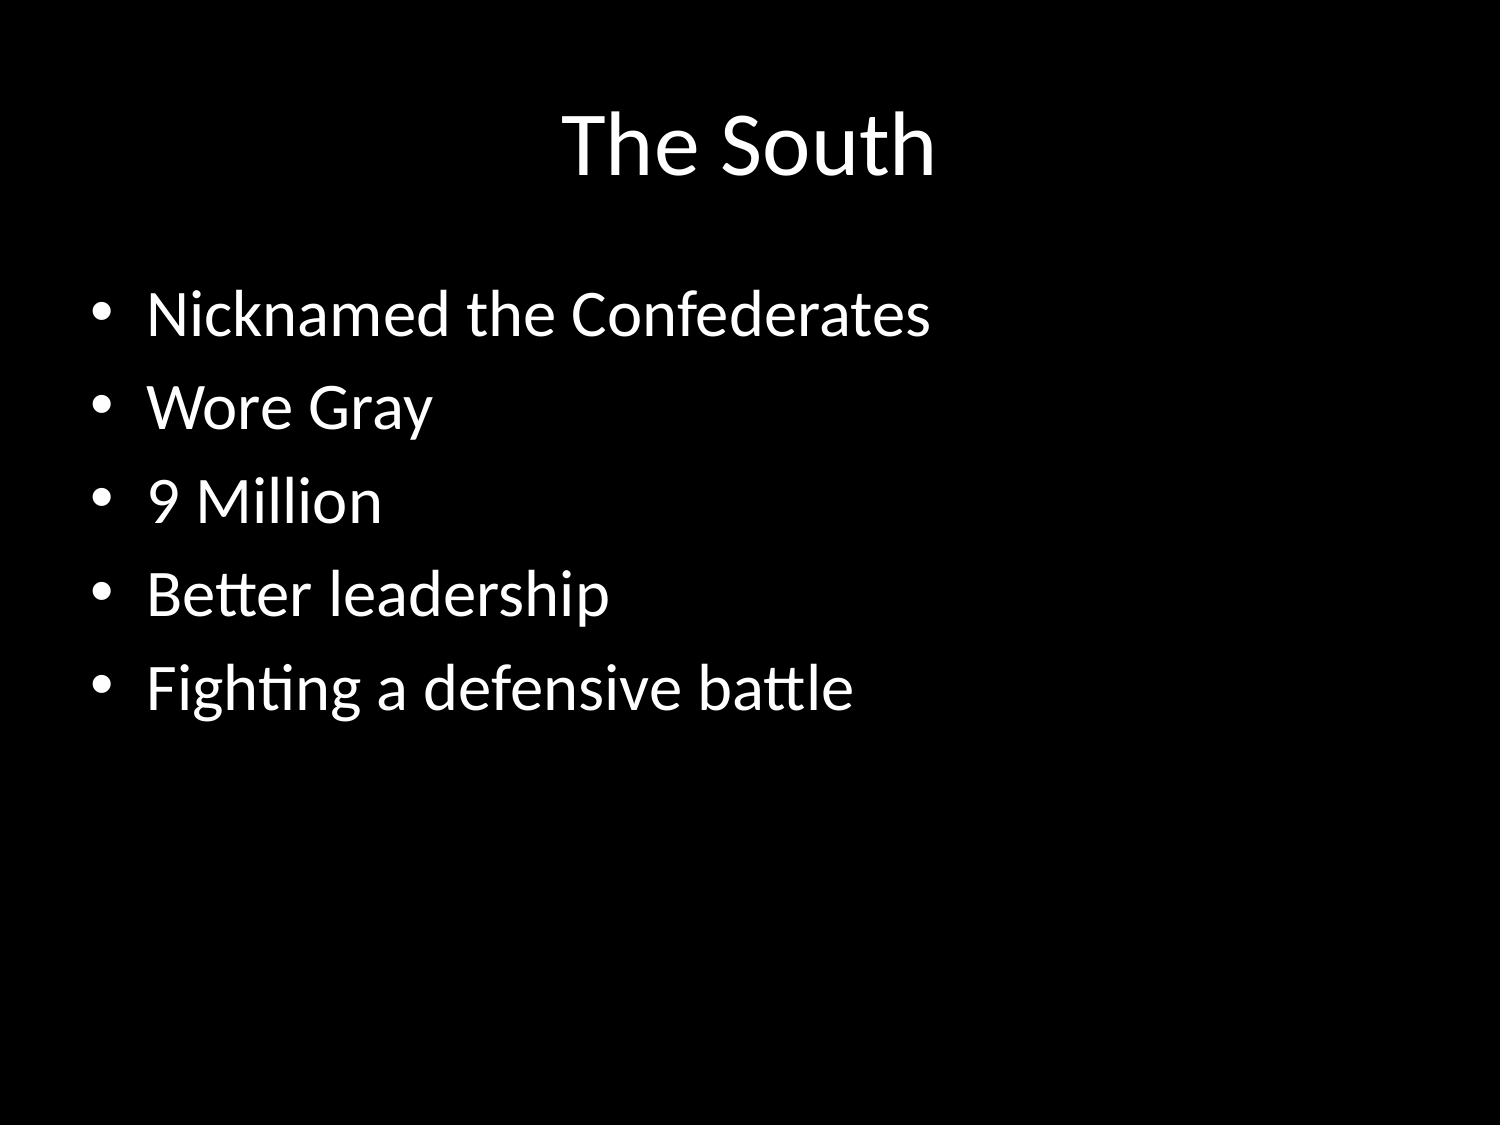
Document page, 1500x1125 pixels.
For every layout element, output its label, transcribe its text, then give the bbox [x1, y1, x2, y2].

title The South [75, 45, 1425, 233]
list Nicknamed the Confederates Wore Gray 9 Million Better leadership Fighting a defensive battle [75, 262, 1425, 1005]
